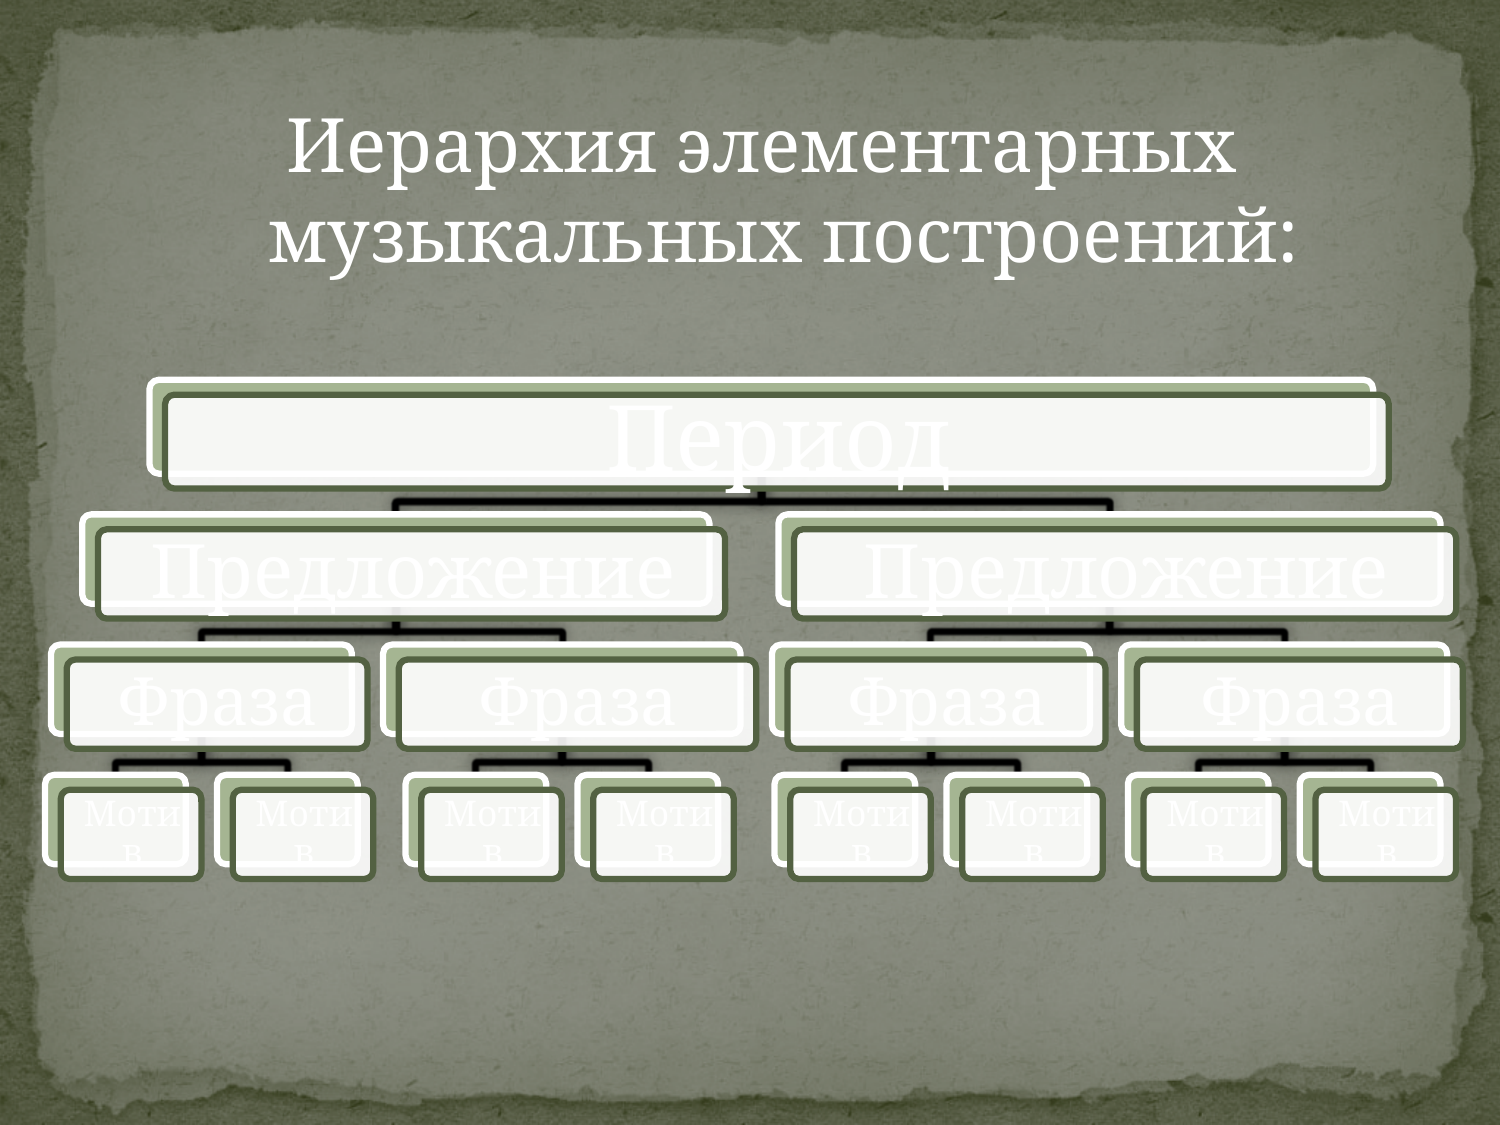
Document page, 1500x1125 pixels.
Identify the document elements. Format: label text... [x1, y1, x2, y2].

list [47, 247, 1462, 1013]
text_box Иерархия элементарных музыкальных построений: [88, 90, 1436, 233]
